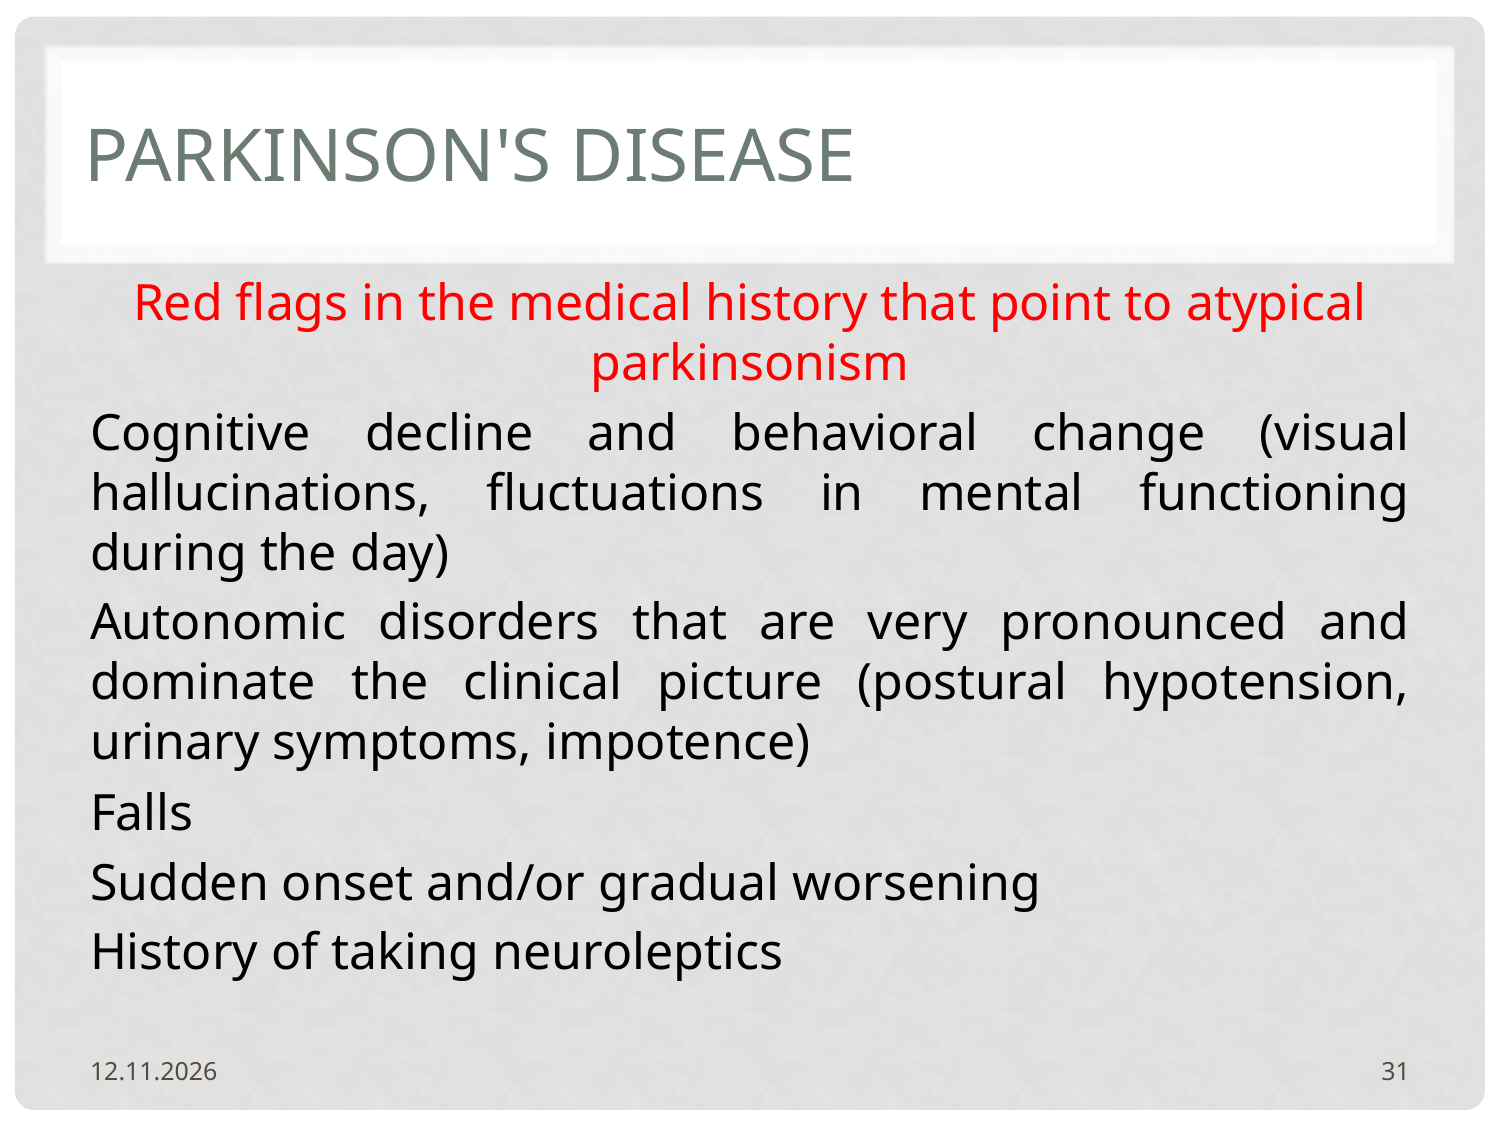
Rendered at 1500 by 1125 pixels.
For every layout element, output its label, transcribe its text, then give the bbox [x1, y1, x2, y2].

list Red flags in the medical history that point to atypical parkinsonism Cognitive decline and behavioral change (visual hallucinations, fluctuations in mental functioning during the day) Autonomic disorders that are very pronounced and dominate the clinical picture (postural hypotension, urinary symptoms, impotence) Falls Sudden onset and/or gradual worsening History of taking neuroleptics [75, 262, 1425, 1088]
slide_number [75, 1042, 425, 1103]
title PARKINSON'S DISEASE [69, 66, 1425, 238]
slide_number 31 [1074, 1042, 1425, 1103]
